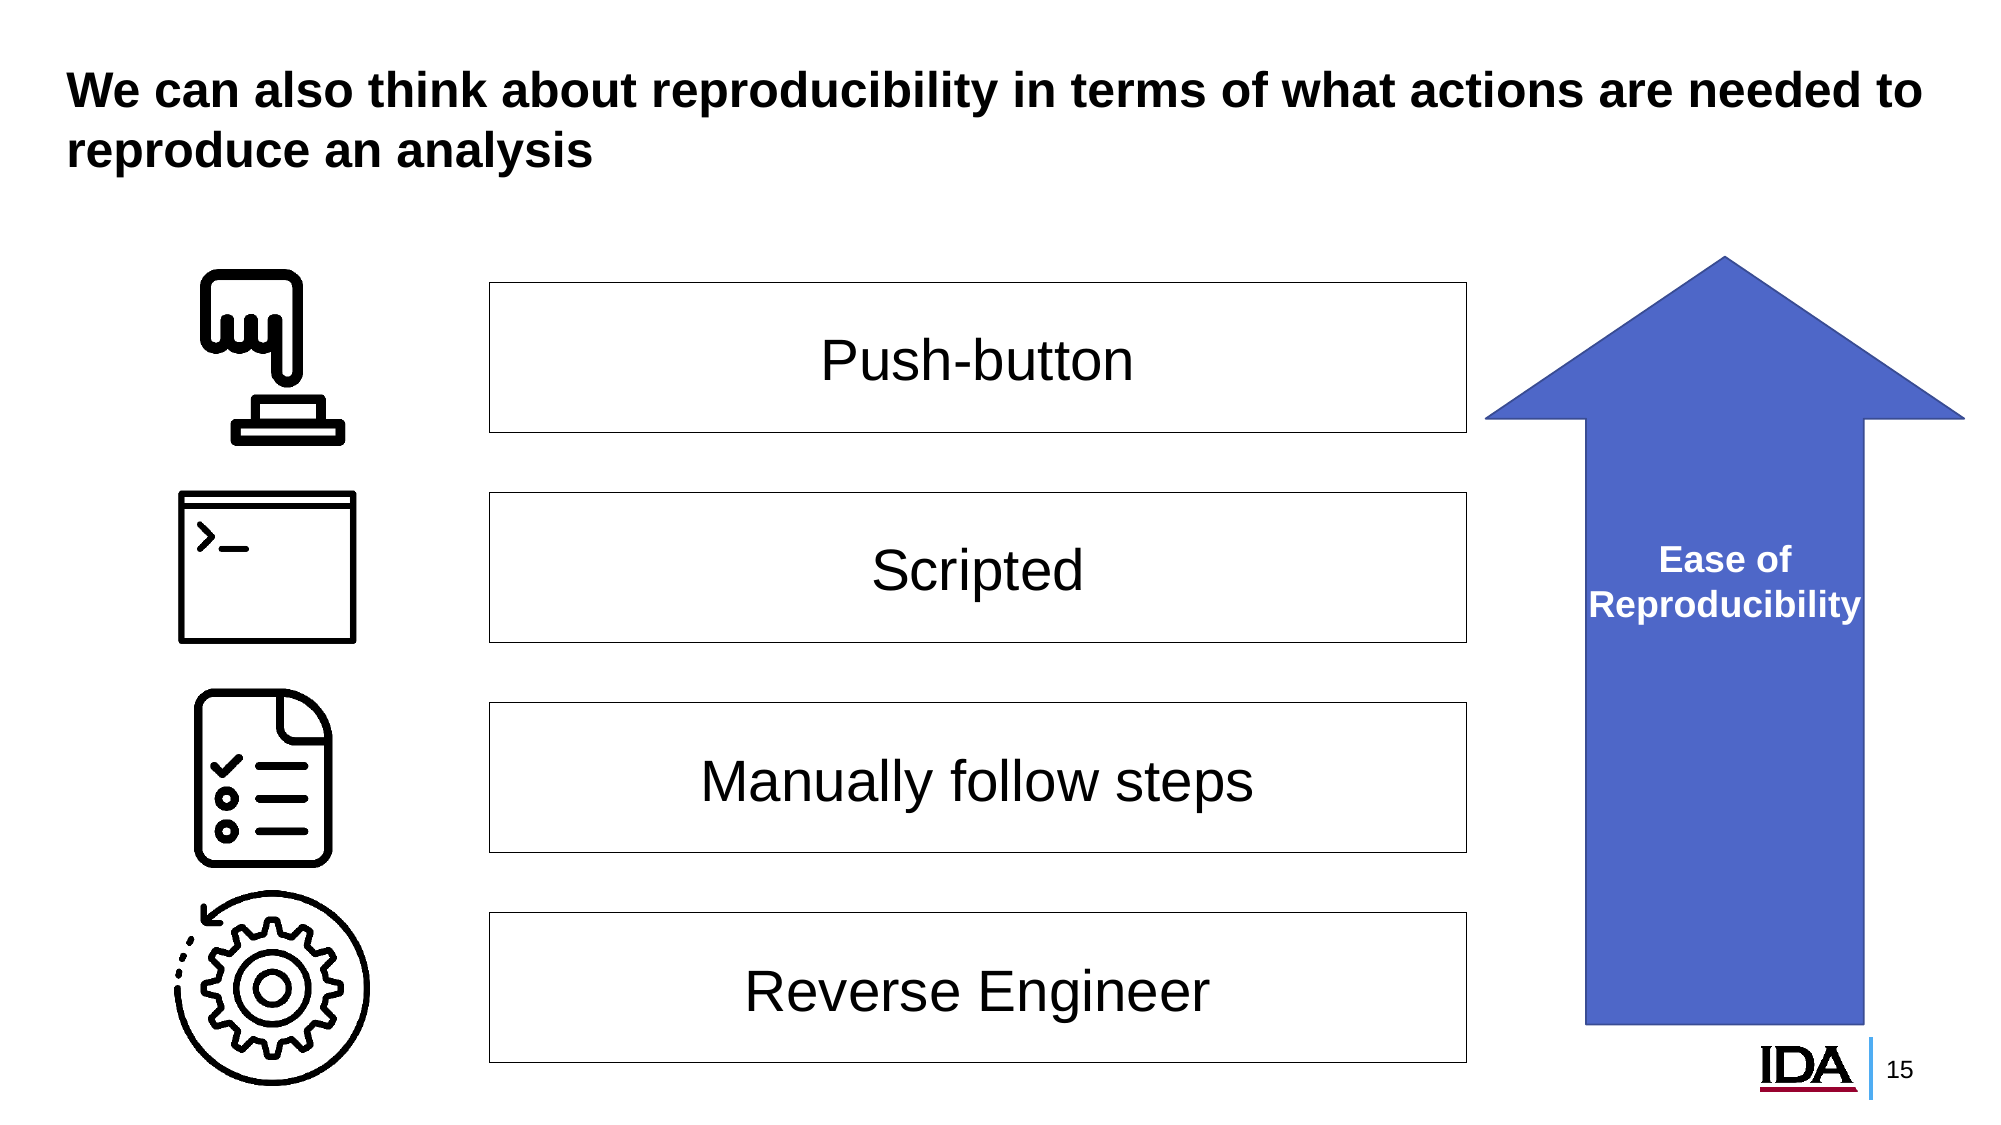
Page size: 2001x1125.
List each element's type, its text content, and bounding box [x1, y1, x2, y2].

text_box Push-button [489, 282, 1467, 433]
picture [169, 469, 365, 666]
text_box Ease of Reproducibility [1541, 527, 1909, 633]
picture [165, 679, 361, 876]
title We can also think about reproducibility in terms of what actions are needed to reproduce an analysis [51, 51, 1949, 185]
picture [1760, 1046, 1858, 1092]
picture [173, 259, 370, 455]
text_box Scripted [489, 492, 1467, 643]
text_box Reverse Engineer [489, 912, 1467, 1063]
text_box [1585, 633, 1865, 1026]
text_box Manually follow steps [489, 702, 1467, 853]
picture [173, 890, 370, 1086]
text_box [1484, 255, 1966, 527]
